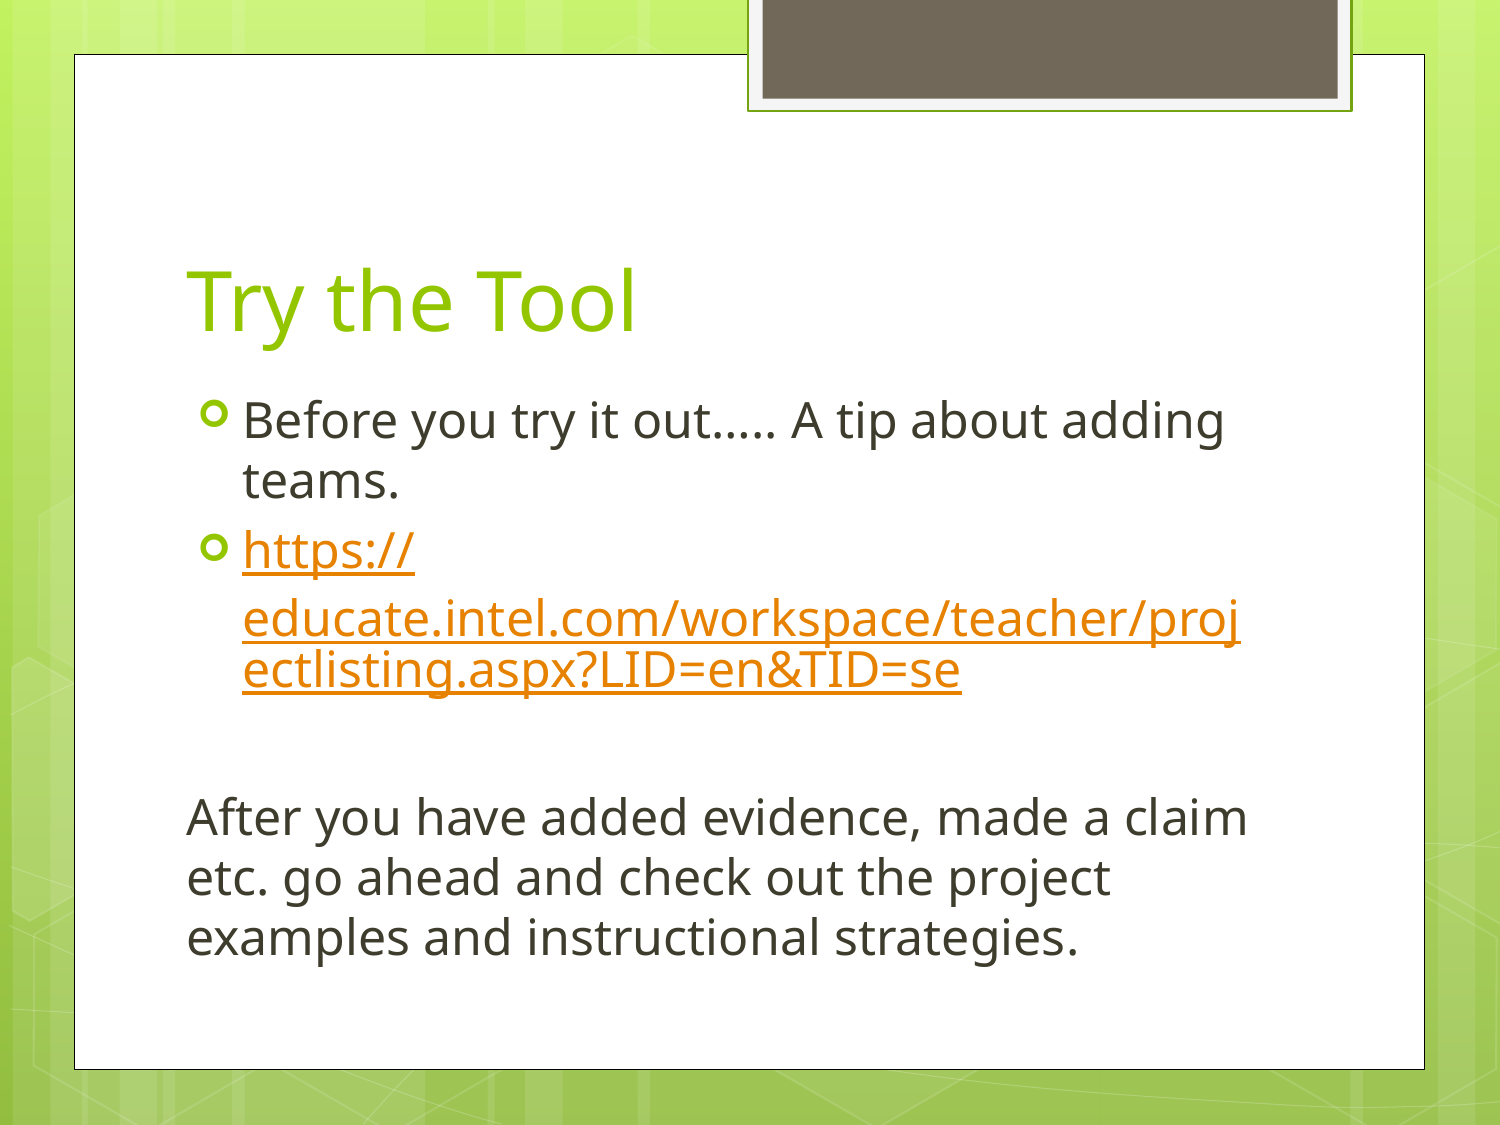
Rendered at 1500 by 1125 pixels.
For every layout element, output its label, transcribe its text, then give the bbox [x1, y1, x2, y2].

list Before you try it out….. A tip about adding teams. https://educate.intel.com/workspace/teacher/projectlisting.aspx?LID=en&TID=se After you have added evidence, made a claim etc. go ahead and check out the project examples and instructional strategies. [171, 381, 1283, 957]
title Try the Tool [171, 168, 1324, 357]
